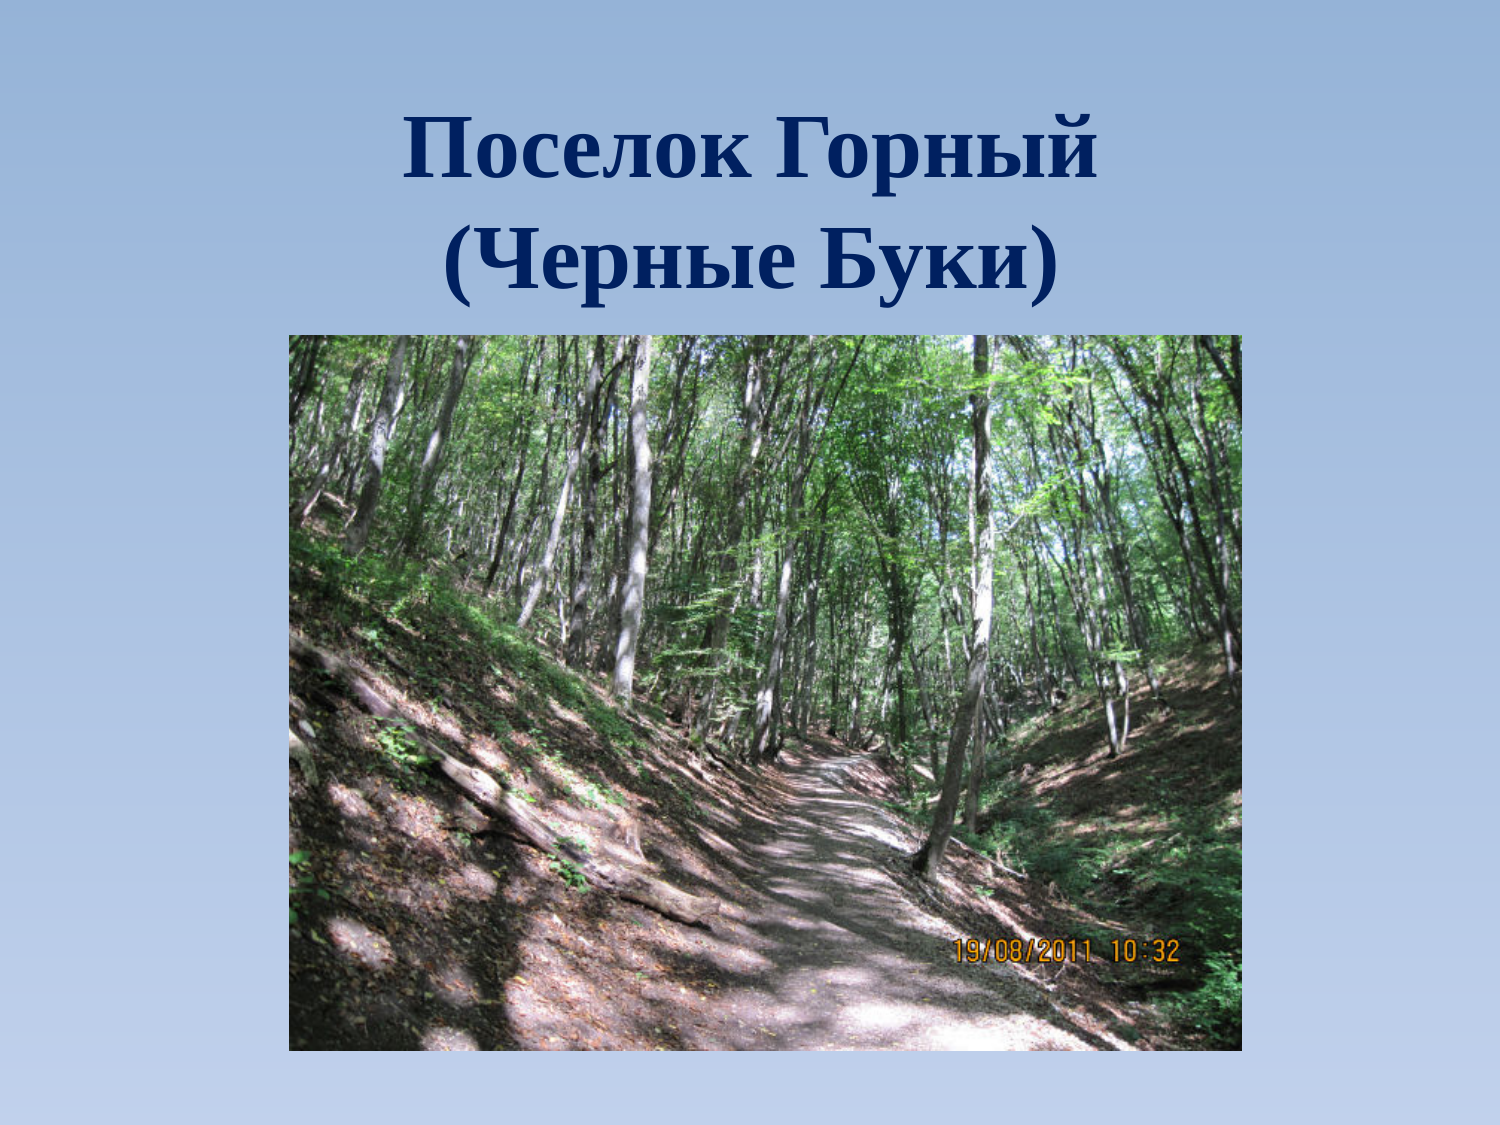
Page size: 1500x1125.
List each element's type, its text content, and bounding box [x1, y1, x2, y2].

title Поселок Горный (Черные Буки) [76, 78, 1427, 315]
picture [289, 335, 1243, 1051]
